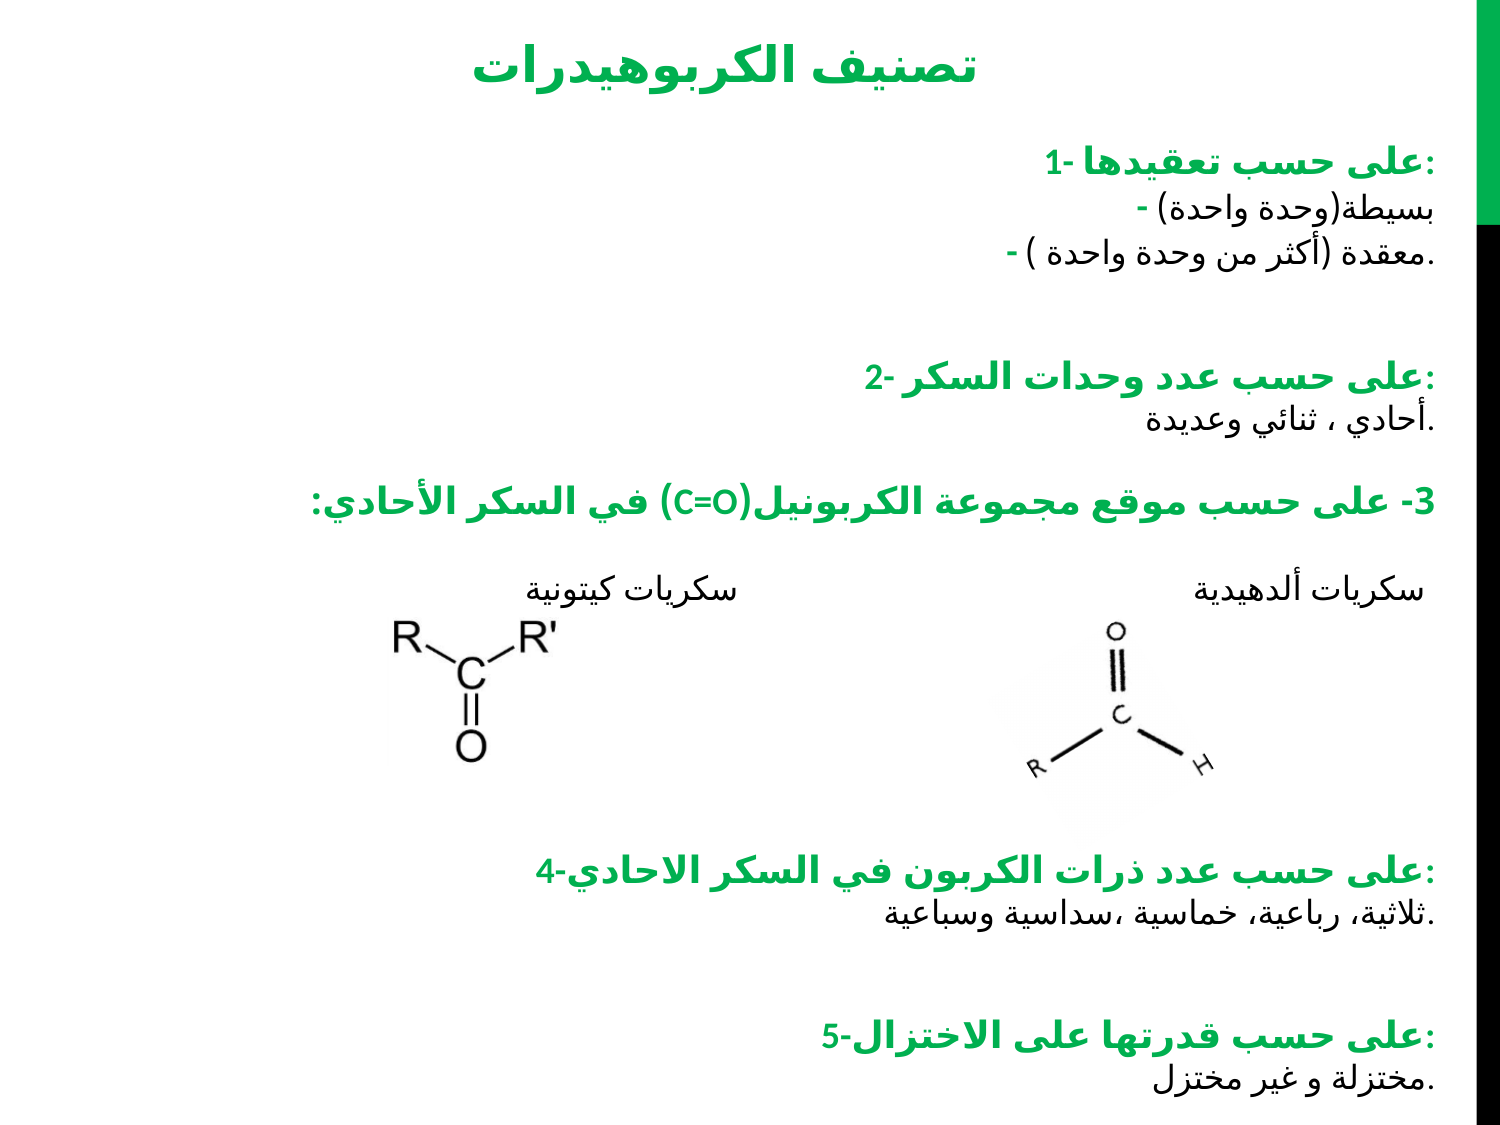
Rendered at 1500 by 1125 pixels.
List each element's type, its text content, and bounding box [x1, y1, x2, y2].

text_box تصنيف الكربوهيدرات 1- على حسب تعقيدها: - بسيطة(وحدة واحدة) - معقدة (أكثر من وحدة واحدة ). 2- على حسب عدد وحدات السكر: أحادي ، ثنائي وعديدة. 3- على حسب موقع مجموعة الكربونيل(C=O) في السكر الأحادي: سكريات ألدهيدية سكريات كيتونية 4-على حسب عدد ذرات الكربون في السكر الاحادي: ثلاثية، رباعية، خماسية ،سداسية وسباعية. 5-على حسب قدرتها على الاختزال: مختزلة و غير مختزل. [0, 24, 1450, 1125]
picture [988, 618, 1213, 850]
picture [386, 617, 561, 766]
